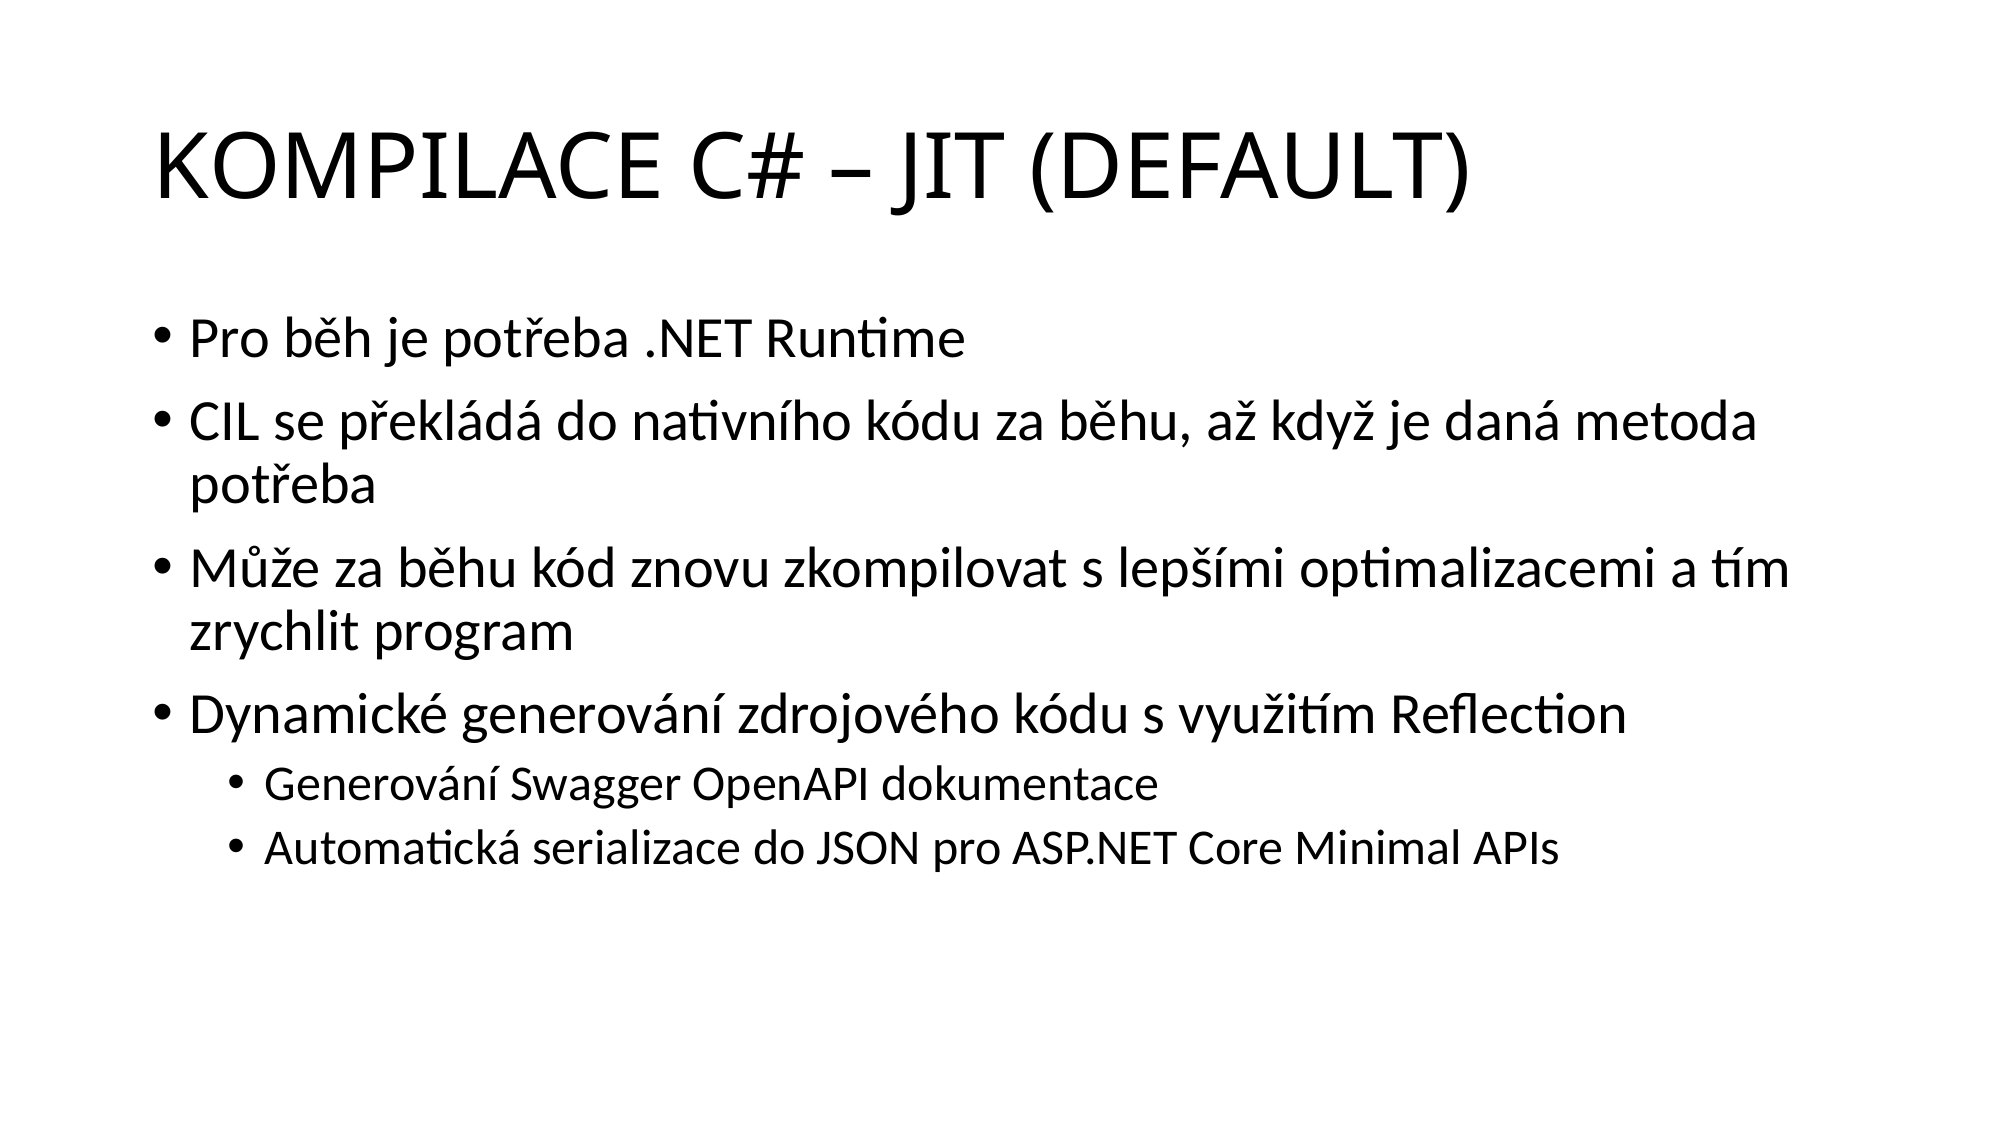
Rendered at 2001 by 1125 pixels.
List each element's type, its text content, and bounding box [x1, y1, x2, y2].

list Pro běh je potřeba .NET Runtime CIL se překládá do nativního kódu za běhu, až když je daná metoda potřeba Může za běhu kód znovu zkompilovat s lepšími optimalizacemi a tím zrychlit program Dynamické generování zdrojového kódu s využitím Reflection Generování Swagger OpenAPI dokumentace Automatická serializace do JSON pro ASP.NET Core Minimal APIs [137, 299, 1863, 1014]
title KOMPILACE C# – JIT (DEFAULT) [137, 59, 1863, 278]
